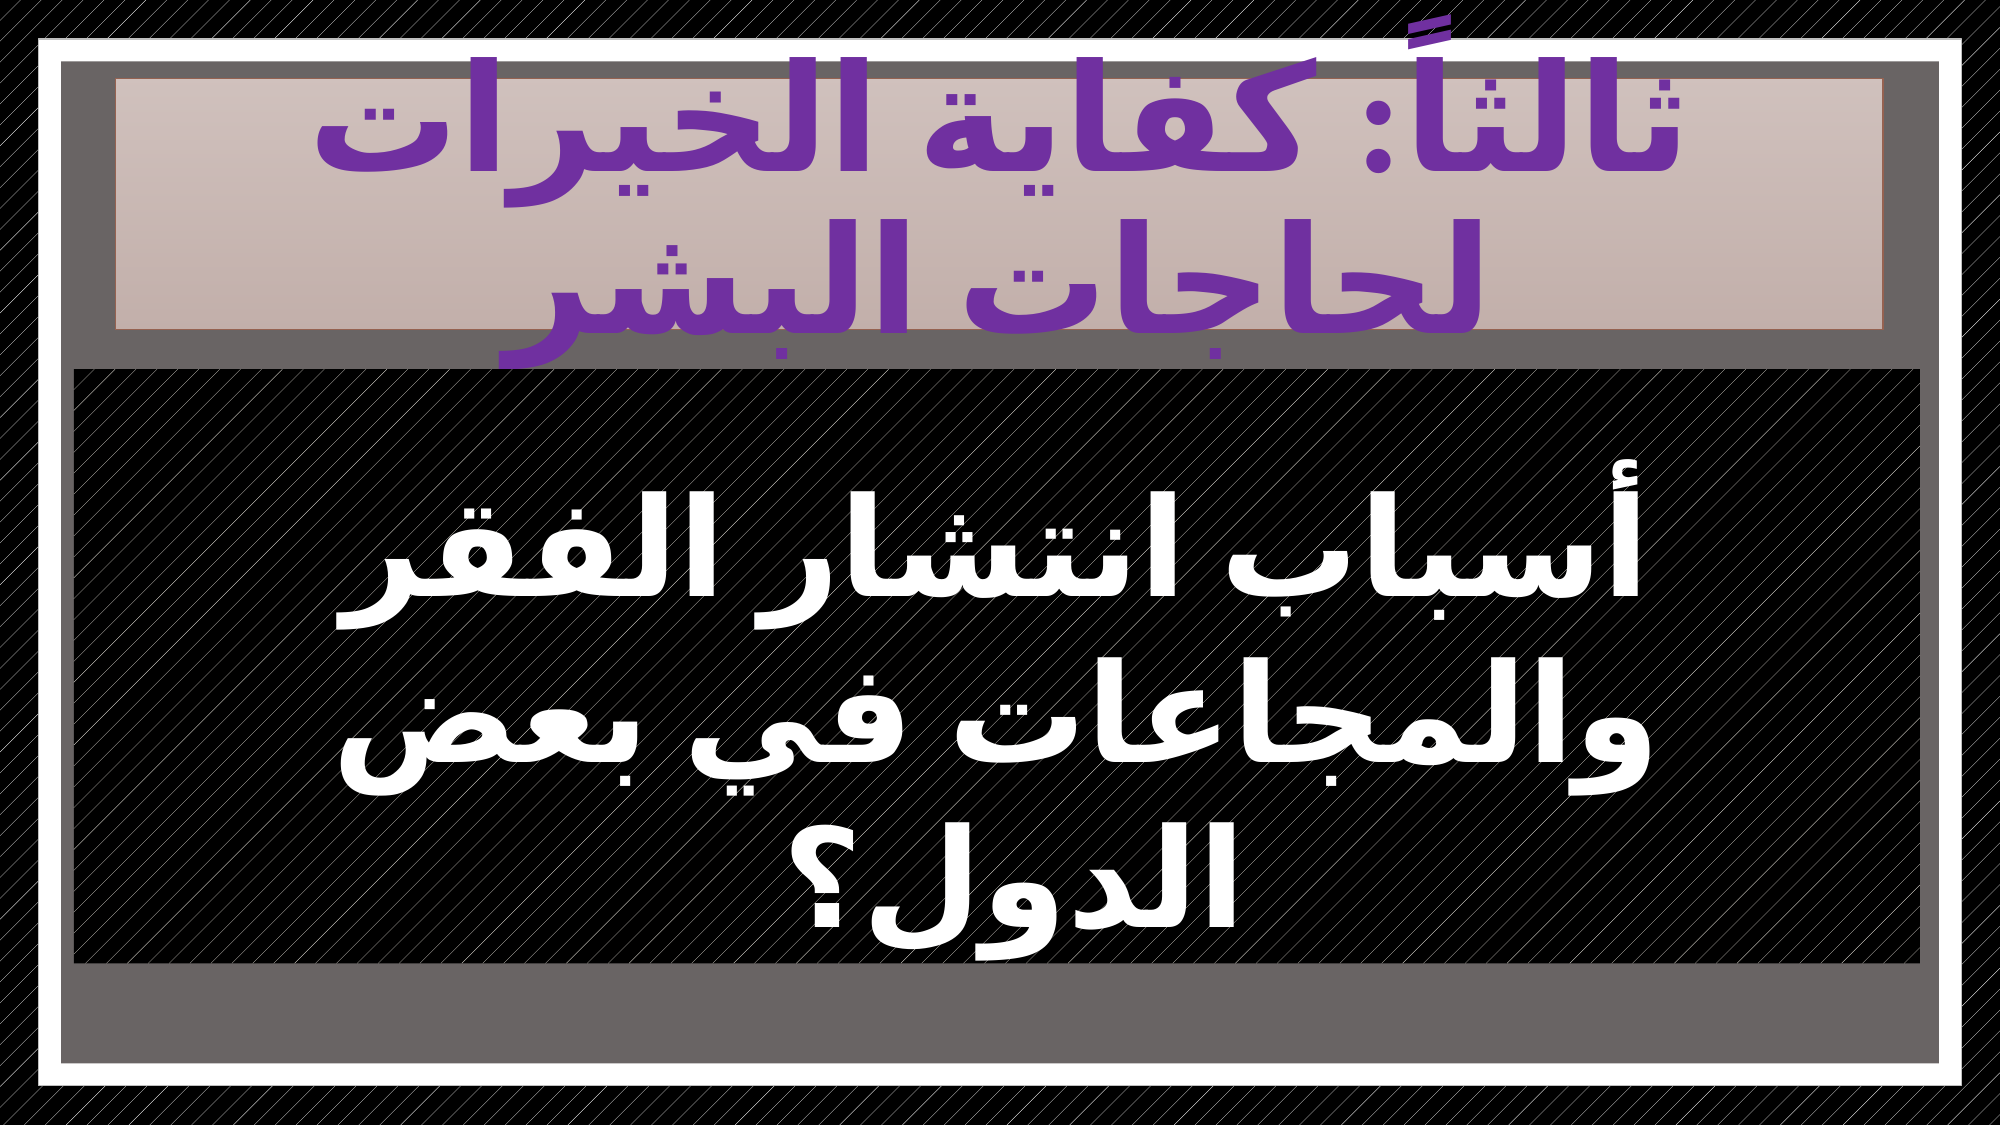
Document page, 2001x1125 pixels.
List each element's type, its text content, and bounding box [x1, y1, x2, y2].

list أسباب انتشار الفقر والمجاعات في بعض الدول؟ [73, 369, 1920, 964]
title ثالثاً: كفاية الخيرات لحاجات البشر [115, 78, 1884, 330]
